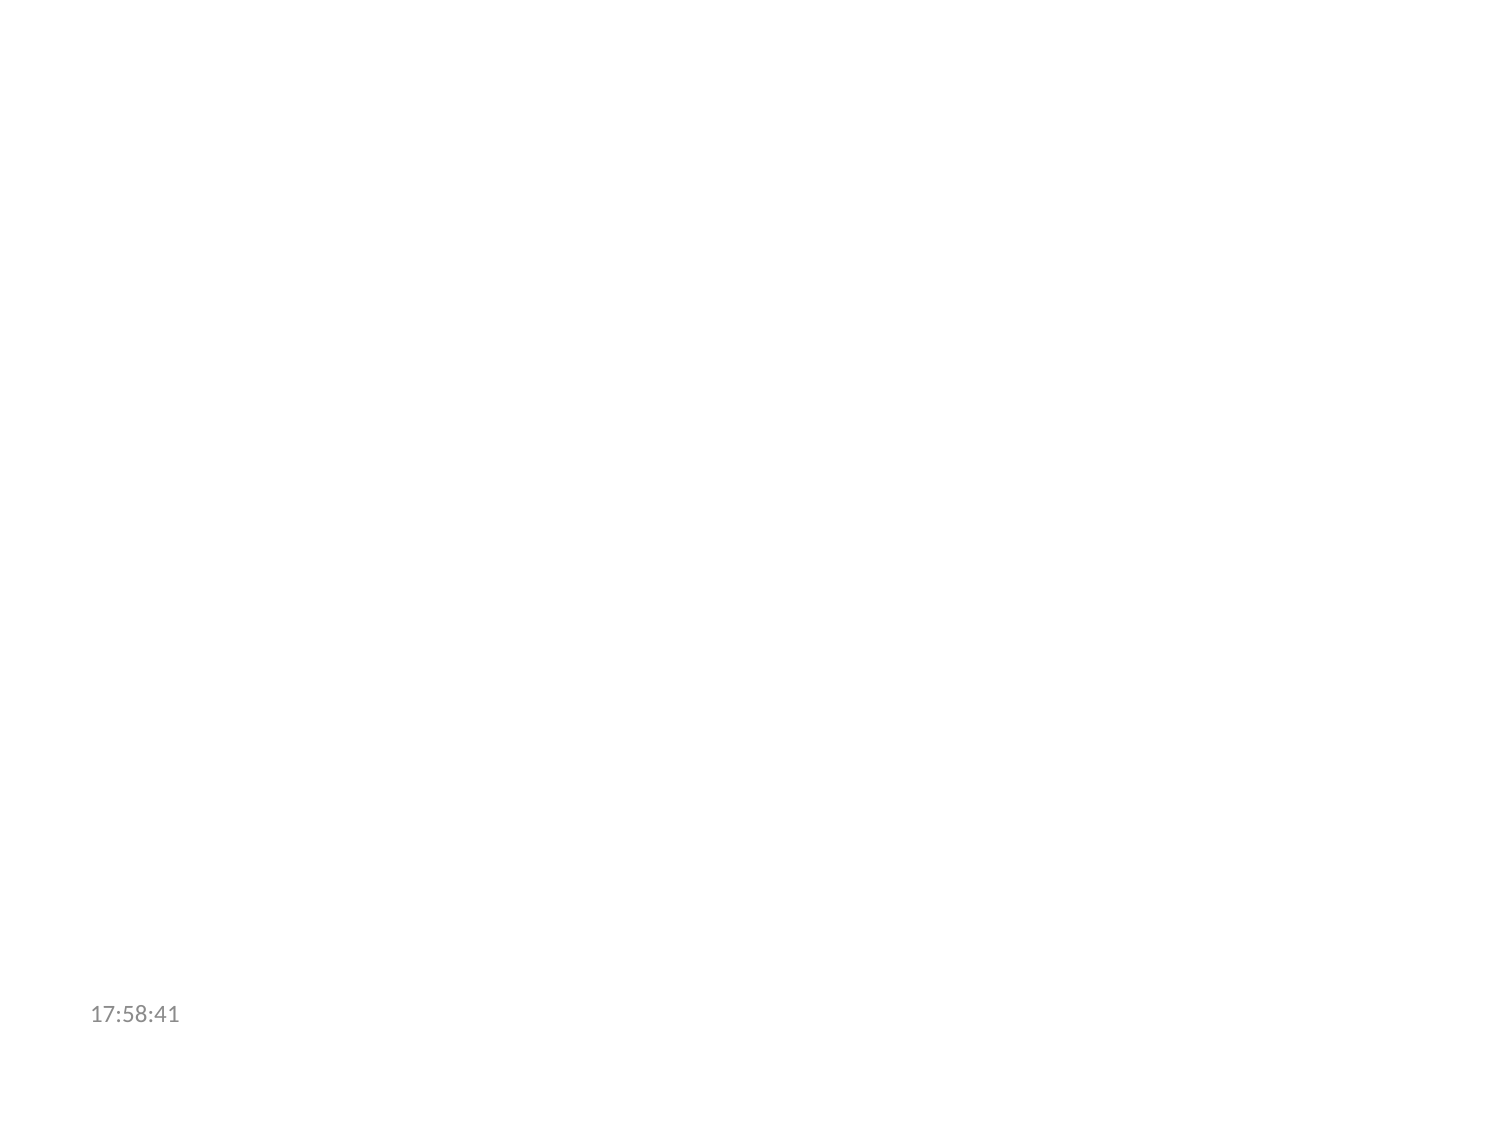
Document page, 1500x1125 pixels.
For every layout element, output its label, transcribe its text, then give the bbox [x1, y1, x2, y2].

text_box 15:35:09 [75, 982, 425, 1043]
